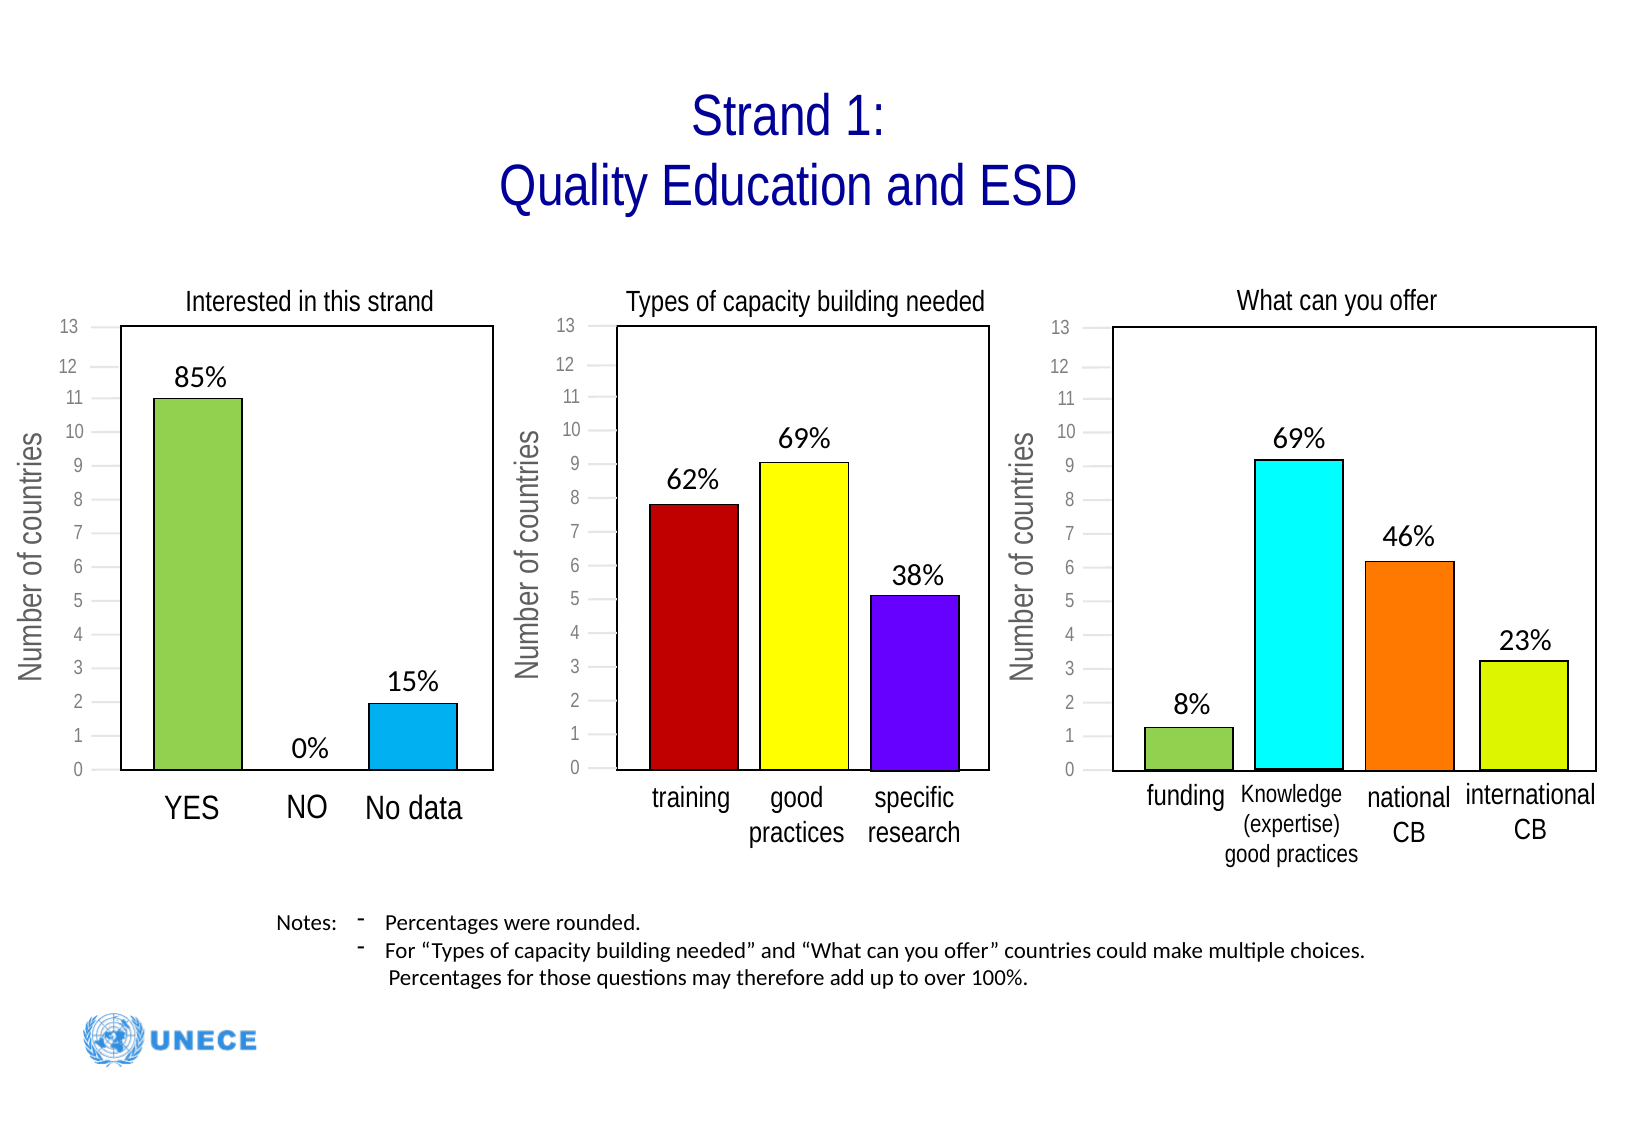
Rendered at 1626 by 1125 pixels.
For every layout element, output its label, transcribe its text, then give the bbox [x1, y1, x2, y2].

text_box Strand 1: Quality Education and ESD [198, 82, 1380, 212]
picture [79, 1012, 259, 1068]
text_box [0, 274, 1612, 999]
